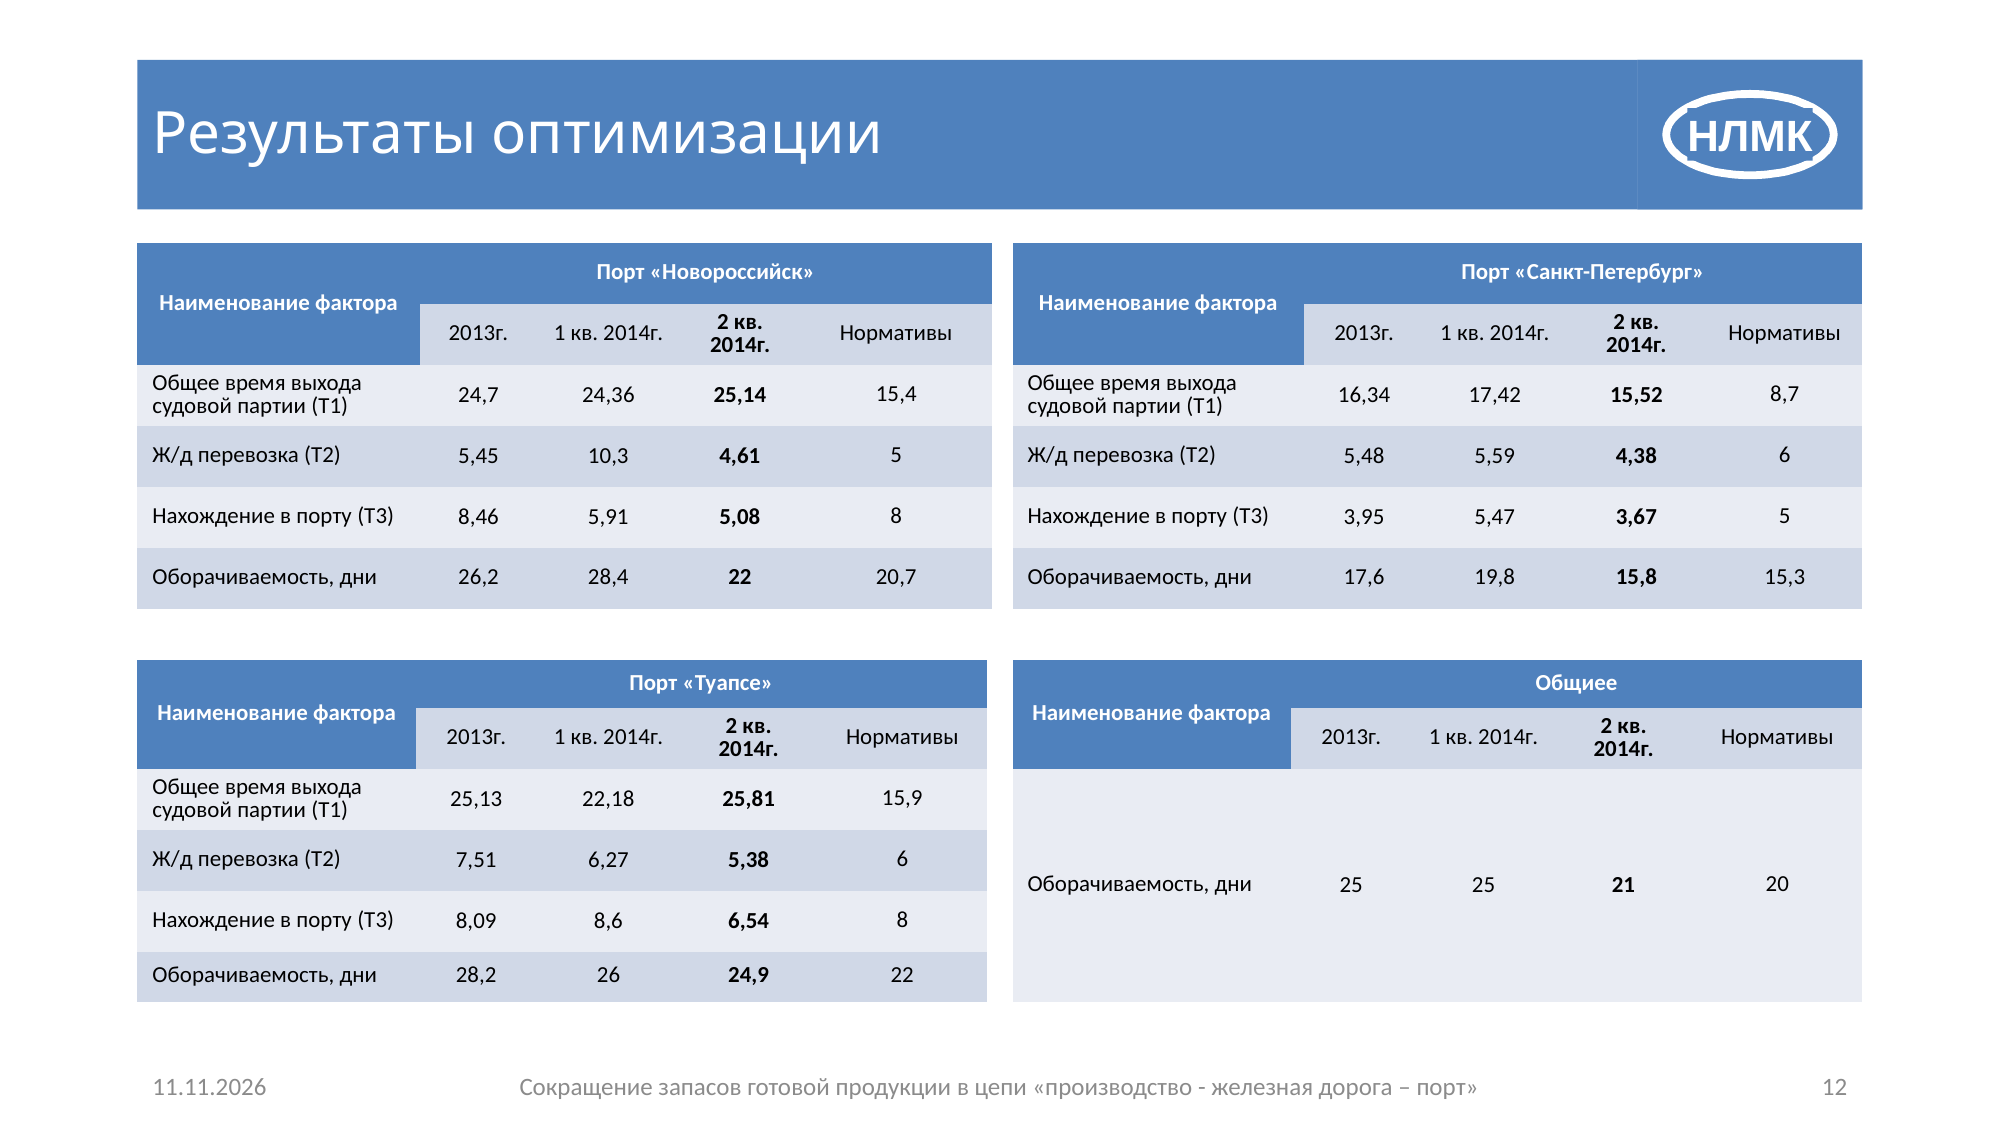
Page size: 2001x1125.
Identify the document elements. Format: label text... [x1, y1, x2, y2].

table_cell Оборачиваемость, дни [1013, 769, 1291, 1002]
table_cell 22,18 [537, 769, 680, 830]
table_cell 24,9 [680, 952, 817, 1002]
table_cell 6 [1707, 426, 1862, 487]
table_cell 17,6 [1304, 548, 1424, 609]
table_cell 28,4 [537, 548, 680, 609]
table_header Порт «Новороссийск» [420, 243, 992, 304]
table_cell 3,67 [1566, 487, 1707, 548]
table_header Наименование фактора [1013, 660, 1291, 769]
table_cell Оборачиваемость, дни [1013, 548, 1304, 609]
table_cell 26 [537, 952, 680, 1002]
slide_number 12 [1412, 1068, 1863, 1103]
table_cell Ж/д перевозка (Т2) [1013, 426, 1304, 487]
table_header Наименование фактора [1013, 243, 1304, 365]
table_cell Ж/д перевозка (Т2) [137, 426, 420, 487]
table_cell 3,95 [1304, 487, 1424, 548]
table_cell 8,09 [416, 891, 537, 952]
table_cell Нормативы [800, 304, 992, 365]
table_cell 4,38 [1566, 426, 1707, 487]
table_cell 26,2 [420, 548, 537, 609]
table_cell 8,46 [420, 487, 537, 548]
table_cell 1 кв. 2014г. [537, 304, 680, 365]
table_cell 25 [1412, 769, 1555, 1002]
table_cell 1 кв. 2014г. [1424, 304, 1566, 365]
table_cell 5,48 [1304, 426, 1424, 487]
title Результаты оптимизации [137, 59, 1638, 210]
table_cell 15,52 [1566, 365, 1707, 426]
table_header Наименование фактора [137, 243, 420, 365]
table_cell 15,4 [800, 365, 992, 426]
table_cell Оборачиваемость, дни [137, 952, 416, 1002]
table_cell 10,3 [537, 426, 680, 487]
table_cell 25,81 [680, 769, 817, 830]
table_cell Нахождение в порту (Т3) [1013, 487, 1304, 548]
table_cell 28,2 [416, 952, 537, 1002]
table_cell 17,42 [1424, 365, 1566, 426]
table_cell 2013г. [1291, 708, 1412, 769]
table_cell Нормативы [1707, 304, 1862, 365]
table_cell 5,91 [537, 487, 680, 548]
table_cell 8 [817, 891, 987, 952]
table_cell 15,9 [817, 769, 987, 830]
table_cell 2 кв. 2014г. [1555, 708, 1692, 769]
table_cell 1 кв. 2014г. [537, 708, 680, 769]
table_cell 8 [800, 487, 992, 548]
table_cell 6,54 [680, 891, 817, 952]
table_cell Общее время выхода судовой партии (Т1) [137, 769, 416, 830]
table_cell Общее время выхода судовой партии (Т1) [1013, 365, 1304, 426]
table_cell 5 [1707, 487, 1862, 548]
table_cell Нахождение в порту (Т3) [137, 487, 420, 548]
table_cell 6 [817, 830, 987, 891]
table_cell 5,08 [680, 487, 800, 548]
table_cell 5 [800, 426, 992, 487]
table_cell Нахождение в порту (Т3) [137, 891, 416, 952]
table_cell Оборачиваемость, дни [137, 548, 420, 609]
table_cell 15,8 [1566, 548, 1707, 609]
table_cell 2 кв. 2014г. [1566, 304, 1707, 365]
table_cell 2013г. [416, 708, 537, 769]
table_cell 24,36 [537, 365, 680, 426]
table_cell 22 [817, 952, 987, 1002]
table_cell 24,7 [420, 365, 537, 426]
table_cell 22 [680, 548, 800, 609]
table_cell 2013г. [1304, 304, 1424, 365]
table_cell 21 [1555, 769, 1692, 1002]
table_cell 20 [1692, 769, 1862, 1002]
table_cell 16,34 [1304, 365, 1424, 426]
table_header Порт «Санкт-Петербург» [1304, 243, 1862, 304]
table_cell 25,13 [416, 769, 537, 830]
table_cell 15,3 [1707, 548, 1862, 609]
table_cell 19,8 [1424, 548, 1566, 609]
table_header Наименование фактора [137, 660, 416, 769]
table_cell 25,14 [680, 365, 800, 426]
table_cell Ж/д перевозка (Т2) [137, 830, 416, 891]
table_cell 4,61 [680, 426, 800, 487]
footer Сокращение запасов готовой продукции в цепи «производство - железная дорога – порт» [473, 1068, 1412, 1103]
table_header Общиее [1291, 660, 1862, 708]
table_cell 7,51 [416, 830, 537, 891]
table_cell 8,6 [537, 891, 680, 952]
table_cell 5,47 [1424, 487, 1566, 548]
table_cell 1 кв. 2014г. [1412, 708, 1555, 769]
table_cell 2013г. [420, 304, 537, 365]
table_cell Нормативы [1692, 708, 1862, 769]
table_cell 2 кв. 2014г. [680, 304, 800, 365]
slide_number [137, 1068, 473, 1103]
table_header Порт «Туапсе» [416, 660, 987, 708]
table_cell 5,59 [1424, 426, 1566, 487]
table_cell 8,7 [1707, 365, 1862, 426]
table_cell Нормативы [817, 708, 987, 769]
table_cell 20,7 [800, 548, 992, 609]
table_cell Общее время выхода судовой партии (Т1) [137, 365, 420, 426]
table_cell 5,45 [420, 426, 537, 487]
table_cell 6,27 [537, 830, 680, 891]
table_cell 25 [1291, 769, 1412, 1002]
table_cell 5,38 [680, 830, 817, 891]
table_cell 2 кв. 2014г. [680, 708, 817, 769]
